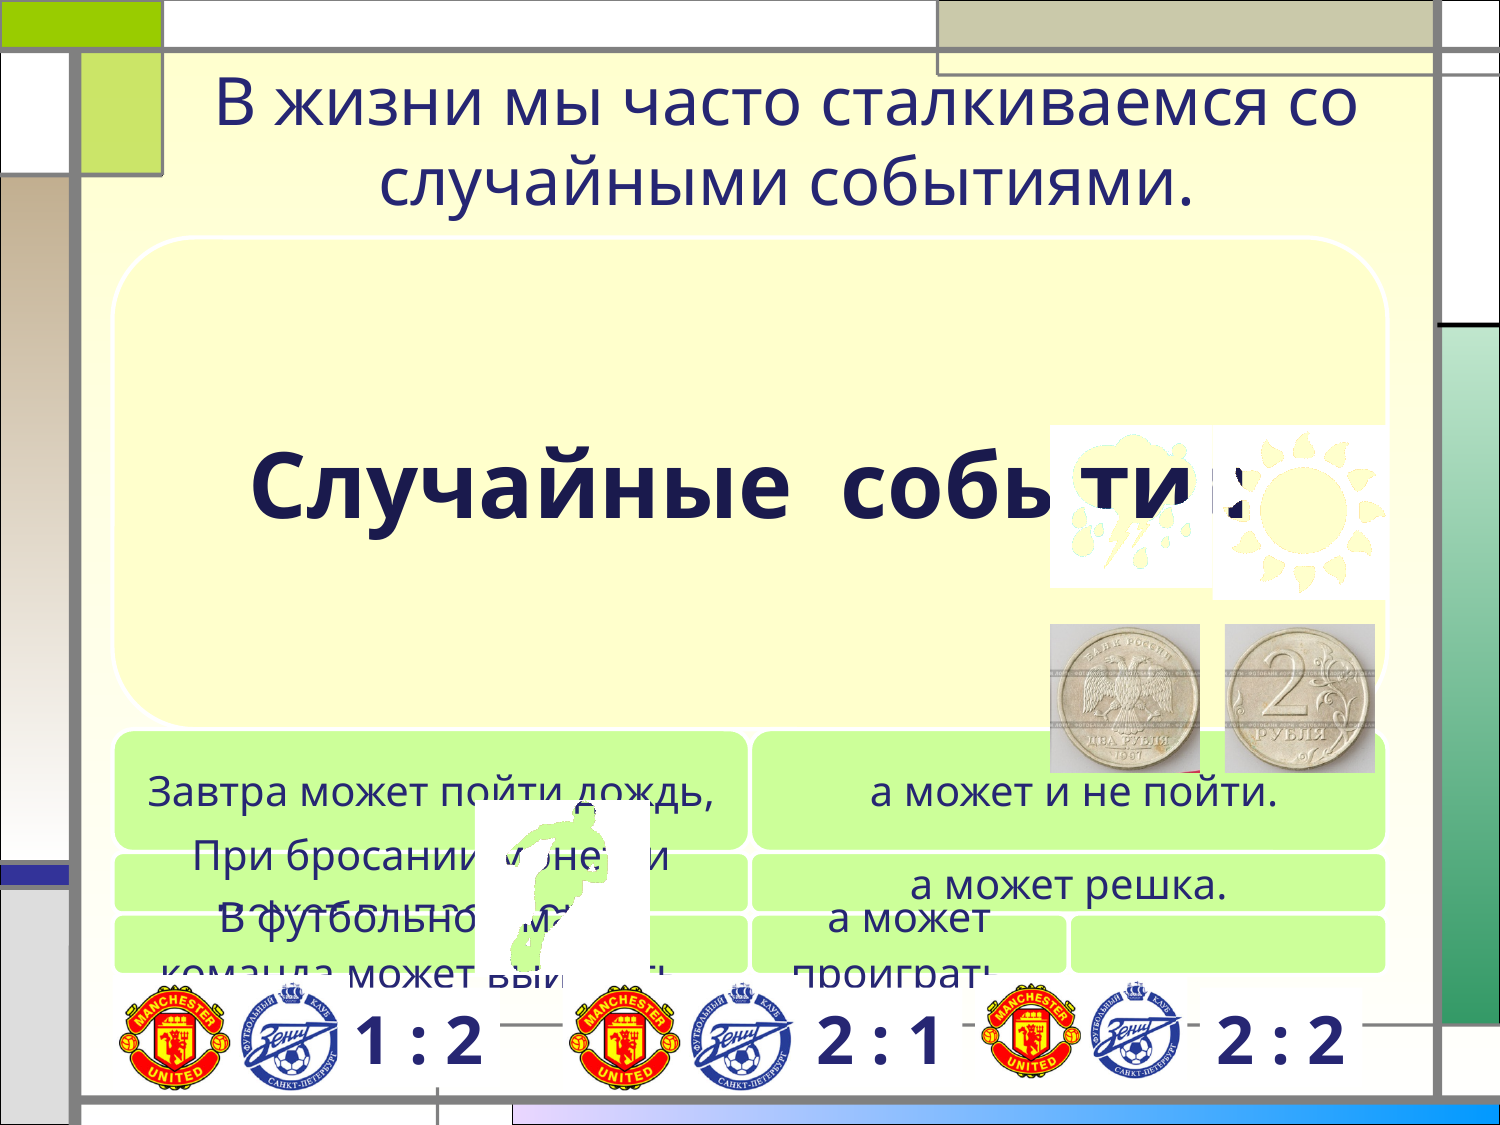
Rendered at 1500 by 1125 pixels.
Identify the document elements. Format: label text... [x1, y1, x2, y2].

picture [974, 974, 1188, 1080]
picture [112, 974, 351, 1092]
text_box 1 : 2 [354, 985, 502, 1090]
text_box 2 : 1 [804, 985, 965, 1090]
picture [1049, 424, 1388, 601]
picture [474, 799, 801, 1092]
text_box 2 : 2 [1198, 985, 1364, 1090]
picture [1049, 624, 1201, 774]
picture [1224, 624, 1376, 774]
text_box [112, 237, 1388, 976]
title В жизни мы часто сталкиваемся со случайными событиями. [149, 44, 1426, 233]
